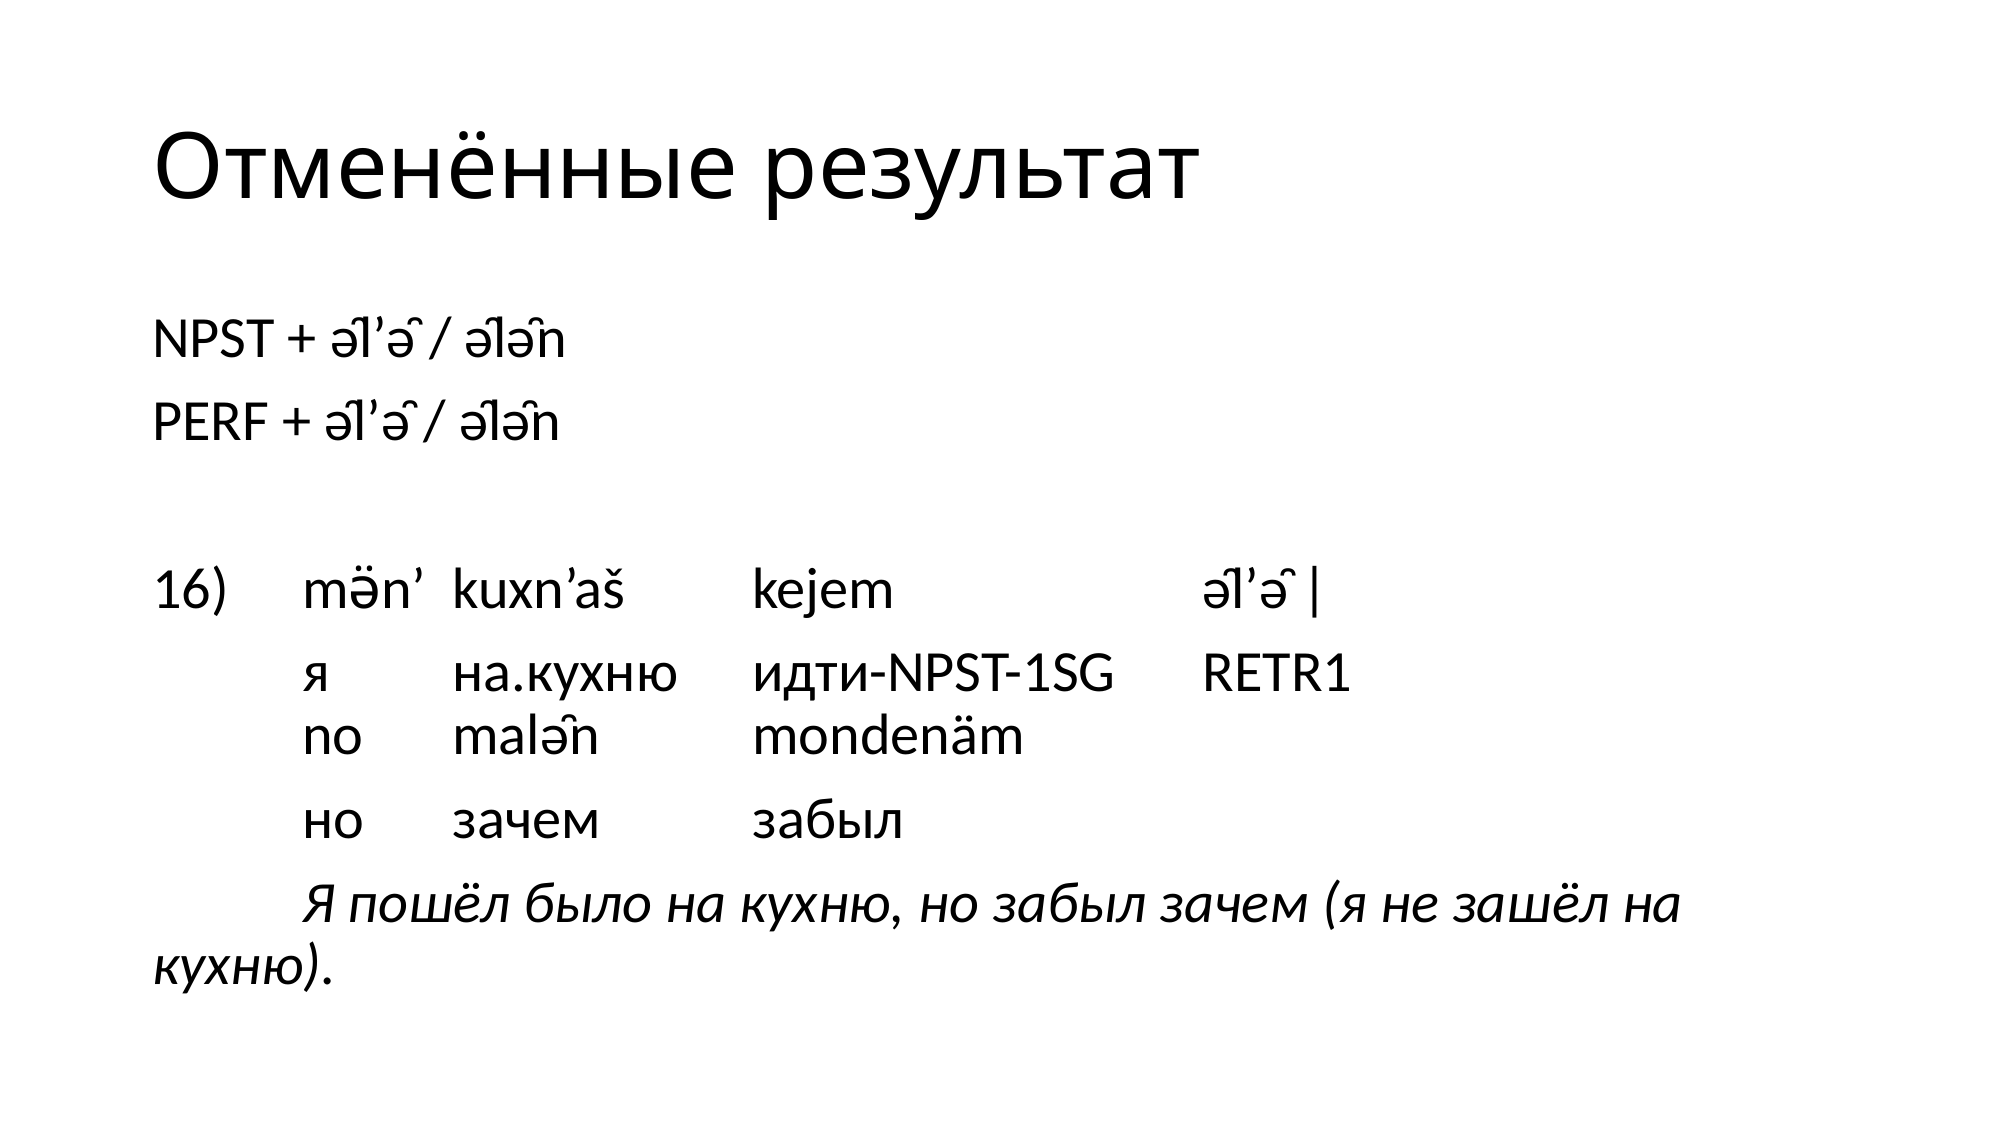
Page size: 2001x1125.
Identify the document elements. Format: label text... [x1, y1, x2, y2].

list NPST + ə̑l’ə̑ / ə̑lə̑n PERF + ə̑l’ə̑ / ə̑lə̑n 16) mə̈n’ kuxn’aš kejem ə̑l’ə̑ | я на.кухню идти-NPST-1SG RETR1 no malə̑n mondenäm но зачем забыл Я пошёл было на кухню, но забыл зачем (я не зашёл на кухню). [137, 299, 1863, 1014]
title Отменённые результат [137, 59, 1863, 278]
